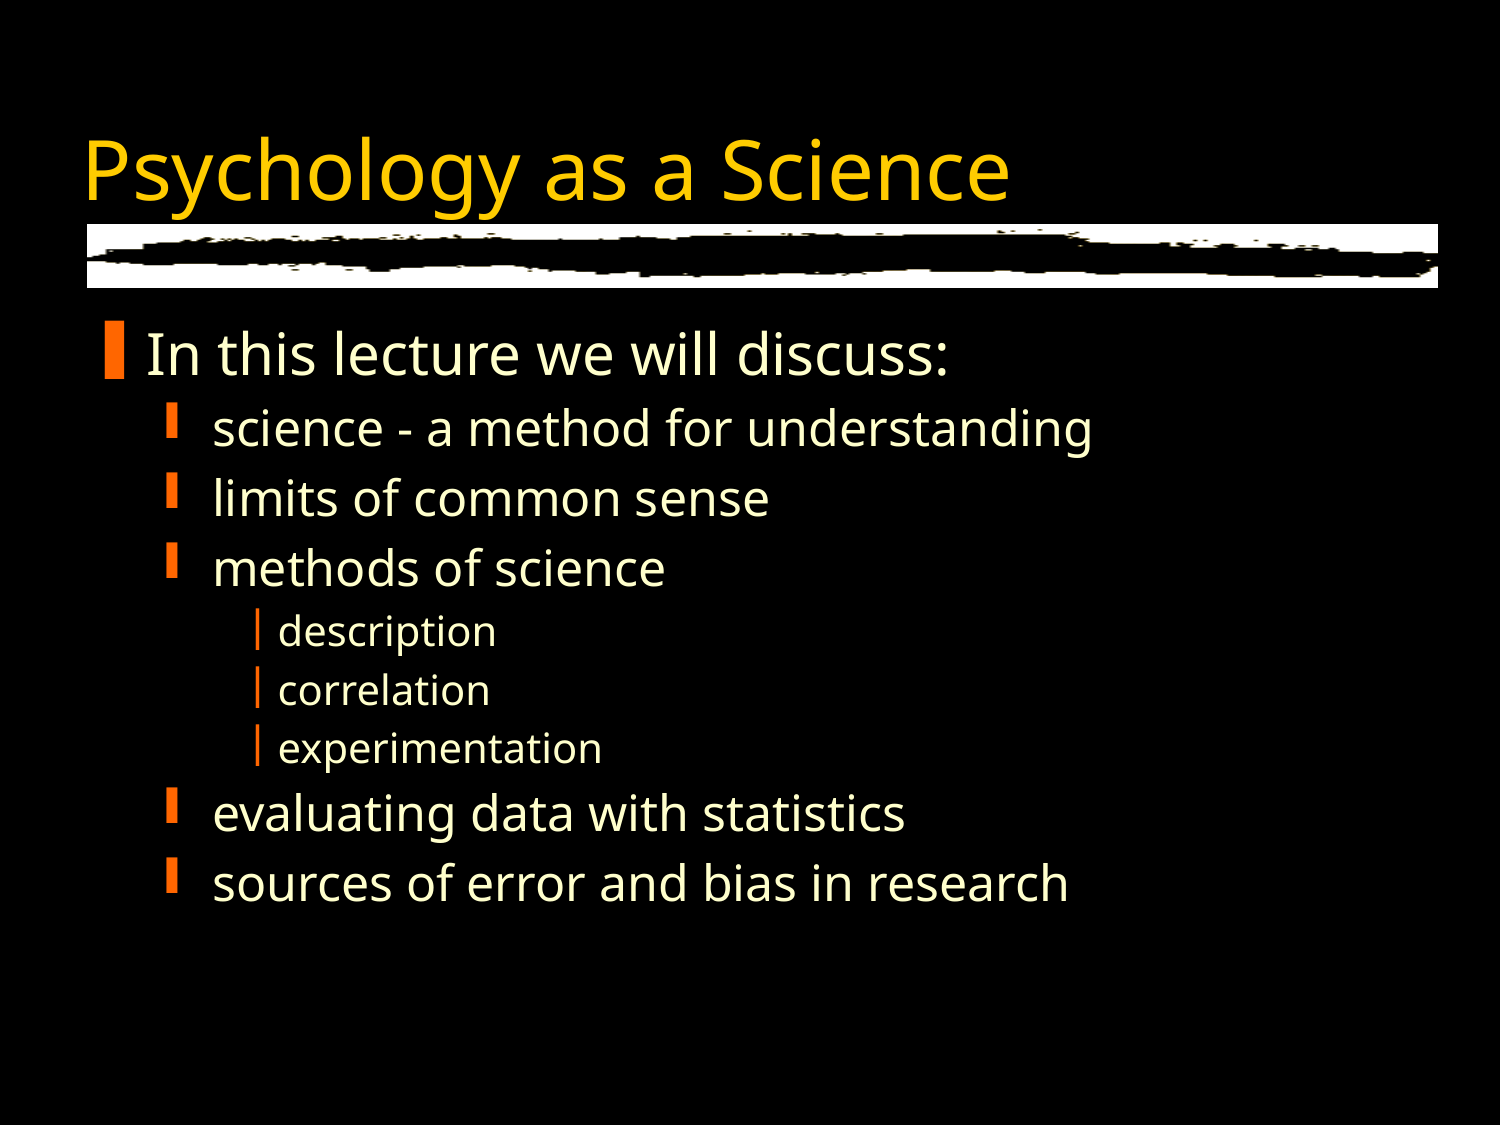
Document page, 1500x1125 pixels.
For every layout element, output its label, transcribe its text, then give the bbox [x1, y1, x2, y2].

title Psychology as a Science [66, 37, 1342, 226]
list In this lecture we will discuss: science - a method for understanding limits of common sense methods of science description correlation experimentation evaluating data with statistics sources of error and bias in research [74, 309, 1417, 994]
